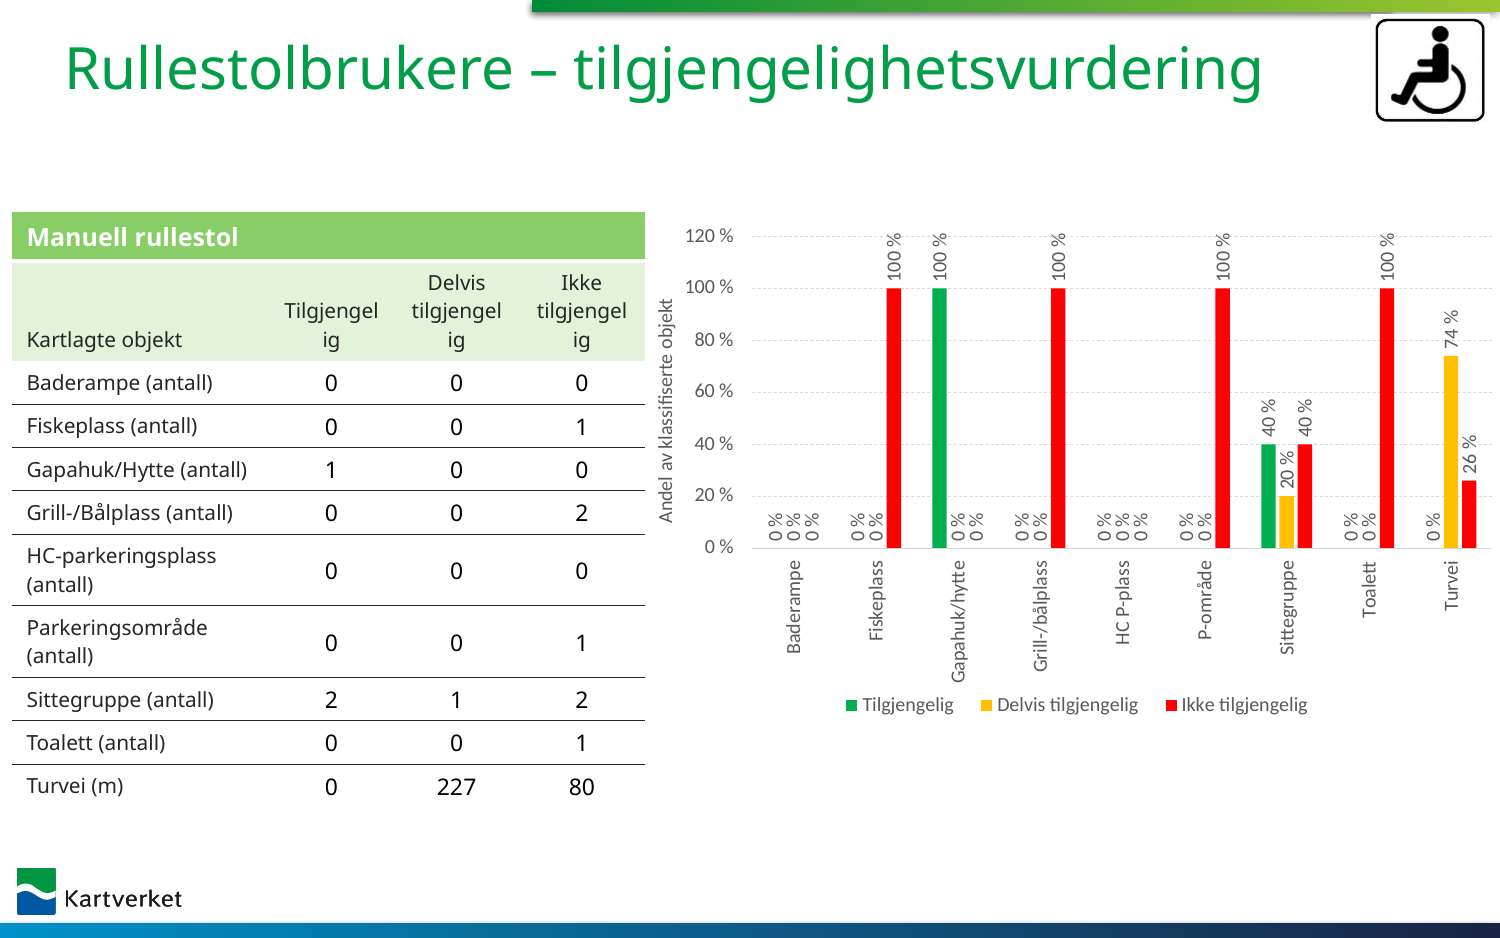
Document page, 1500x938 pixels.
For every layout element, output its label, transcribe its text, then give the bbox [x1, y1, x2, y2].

table_cell 0 [394, 721, 519, 764]
table_cell Turvei (m) [12, 765, 269, 807]
table_cell 0 [269, 721, 394, 764]
table_cell 0 [394, 361, 519, 404]
table_cell Fiskeplass (antall) [12, 405, 269, 447]
picture [643, 218, 1500, 728]
table_cell 0 [519, 448, 638, 490]
table_cell 0 [394, 491, 519, 534]
table_cell 1 [269, 448, 394, 490]
table_cell 0 [269, 491, 394, 534]
table_header Manuell rullestol [12, 212, 645, 259]
table_cell 0 [269, 535, 394, 605]
table_cell Delvis tilgjengelig [394, 263, 519, 361]
table_cell Parkeringsområde (antall) [12, 606, 269, 677]
table_cell 0 [269, 361, 394, 404]
table_cell 1 [519, 606, 638, 677]
table_cell 0 [394, 448, 519, 490]
table_cell 2 [519, 678, 638, 720]
text_box Rullestolbrukere – tilgjengelighetsvurdering [49, 12, 1372, 109]
picture [1371, 13, 1491, 127]
table_cell 2 [269, 678, 394, 720]
table_cell 1 [394, 678, 519, 720]
table_cell 1 [519, 721, 645, 764]
table_cell 0 [394, 405, 519, 447]
table_cell 0 [269, 405, 394, 447]
table_cell 0 [394, 535, 519, 605]
table_cell Sittegruppe (antall) [12, 678, 269, 720]
table_cell 80 [519, 765, 645, 807]
table_cell HC-parkeringsplass (antall) [12, 535, 269, 605]
table_cell Baderampe (antall) [12, 361, 269, 404]
table_cell Toalett (antall) [12, 721, 269, 764]
table_cell Ikke tilgjengelig [519, 263, 638, 361]
table_cell 0 [394, 606, 519, 677]
table_cell 2 [519, 491, 638, 534]
table_cell Kartlagte objekt [12, 263, 269, 361]
table_cell 227 [394, 765, 519, 807]
table_cell 0 [519, 535, 638, 605]
table_cell Gapahuk/Hytte (antall) [12, 448, 269, 490]
table_cell 0 [269, 606, 394, 677]
table_cell 1 [519, 405, 638, 447]
table_cell 0 [519, 361, 638, 404]
table_cell Grill-/Bålplass (antall) [12, 491, 269, 534]
table_cell Tilgjengelig [269, 263, 394, 361]
table_cell 0 [269, 765, 394, 807]
